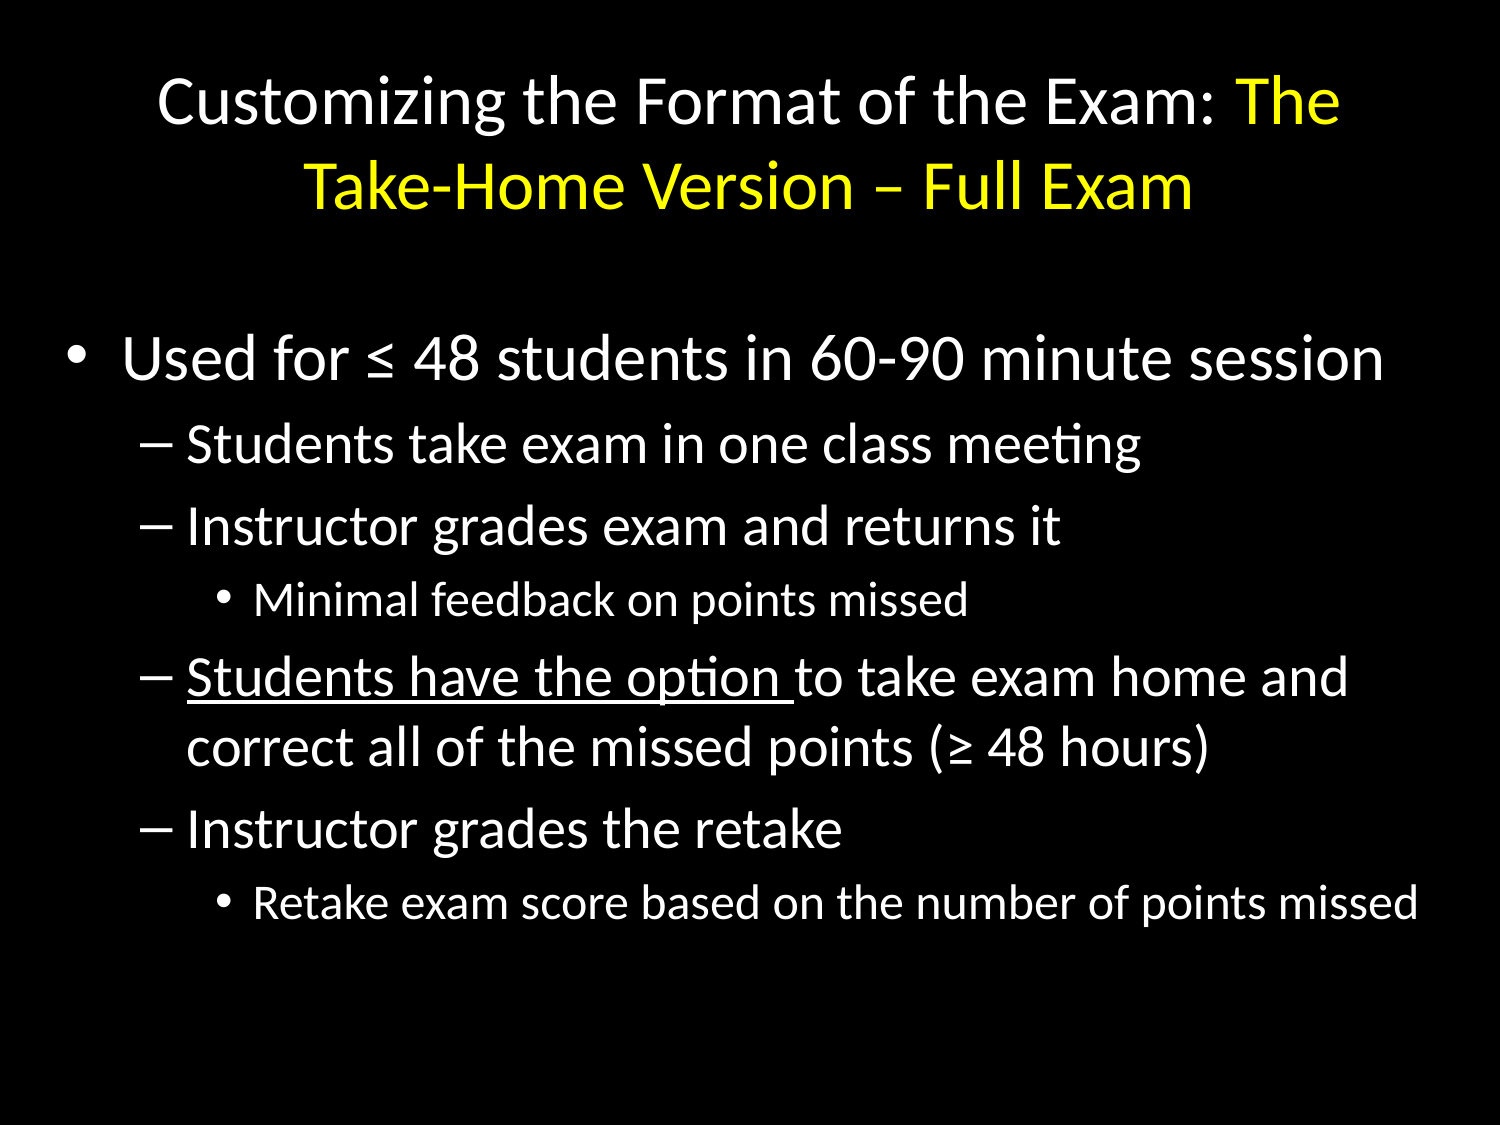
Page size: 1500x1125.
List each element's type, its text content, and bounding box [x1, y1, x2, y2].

title Customizing the Format of the Exam: The Take-Home Version – Full Exam [75, 45, 1425, 233]
list Used for ≤ 48 students in 60-90 minute session Students take exam in one class meeting Instructor grades exam and returns it Minimal feedback on points missed Students have the option to take exam home and correct all of the missed points (≥ 48 hours) Instructor grades the retake Retake exam score based on the number of points missed [50, 306, 1456, 1016]
